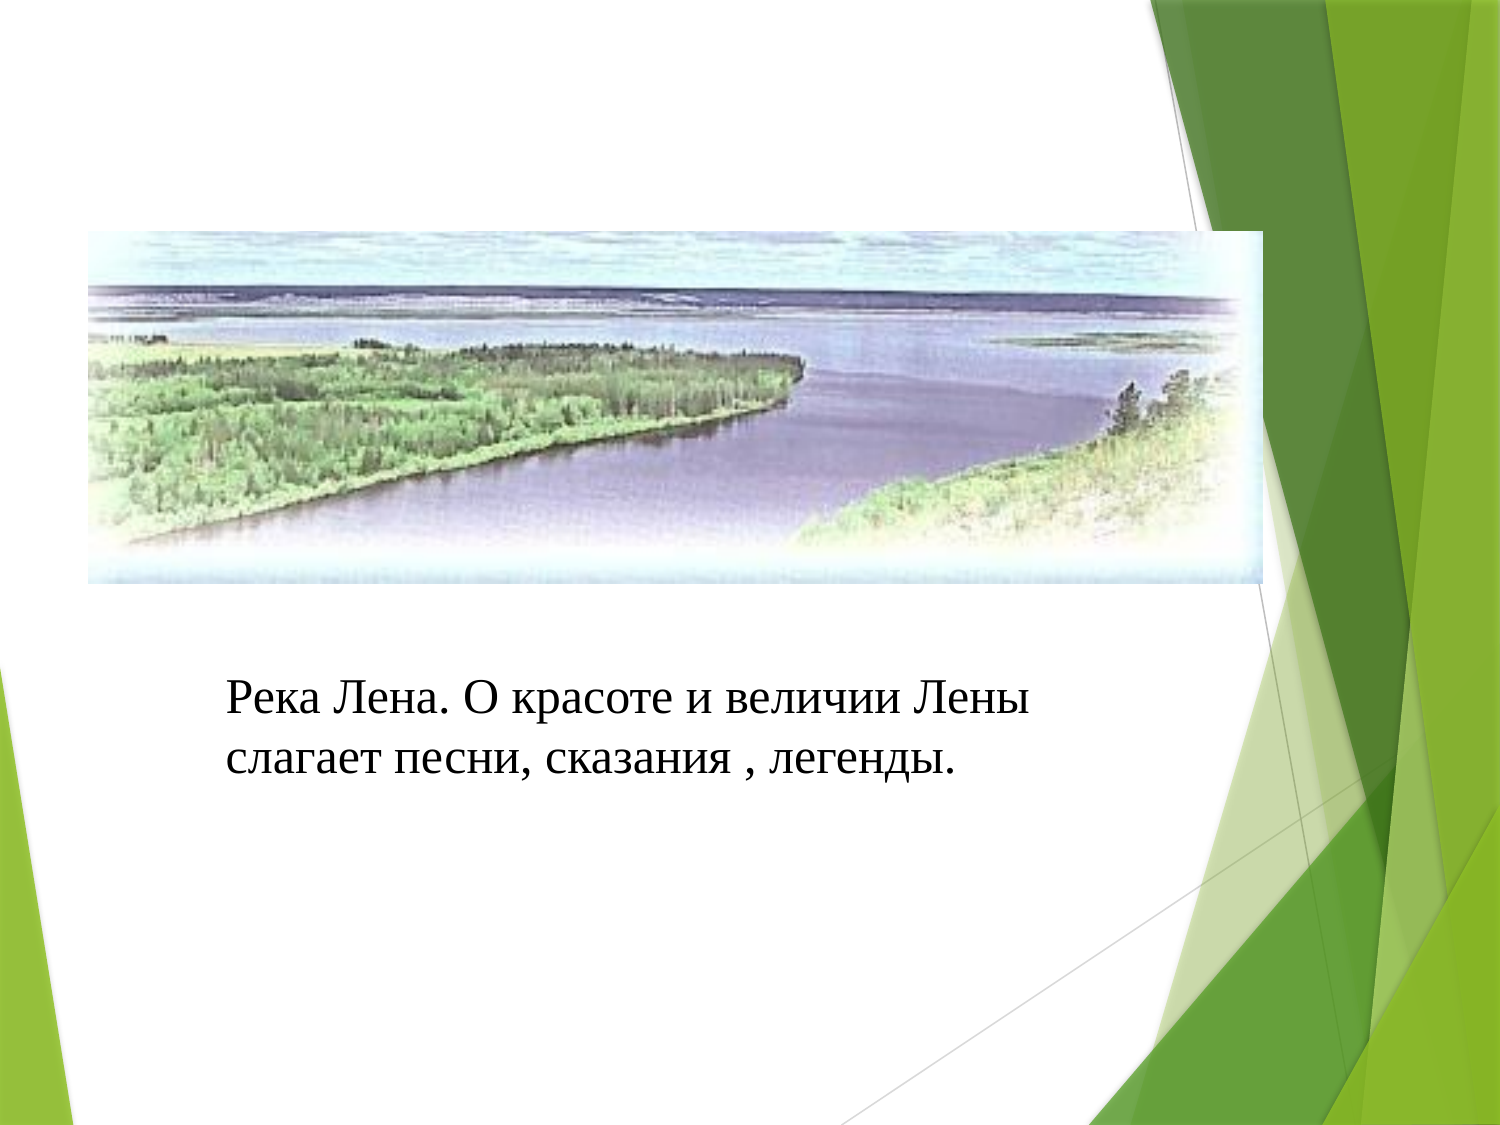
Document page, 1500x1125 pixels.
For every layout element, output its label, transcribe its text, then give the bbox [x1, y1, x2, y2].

text_box Река Лена. О красоте и величии Лены слагает песни, сказания , легенды. [210, 656, 1114, 791]
picture [87, 231, 1264, 584]
